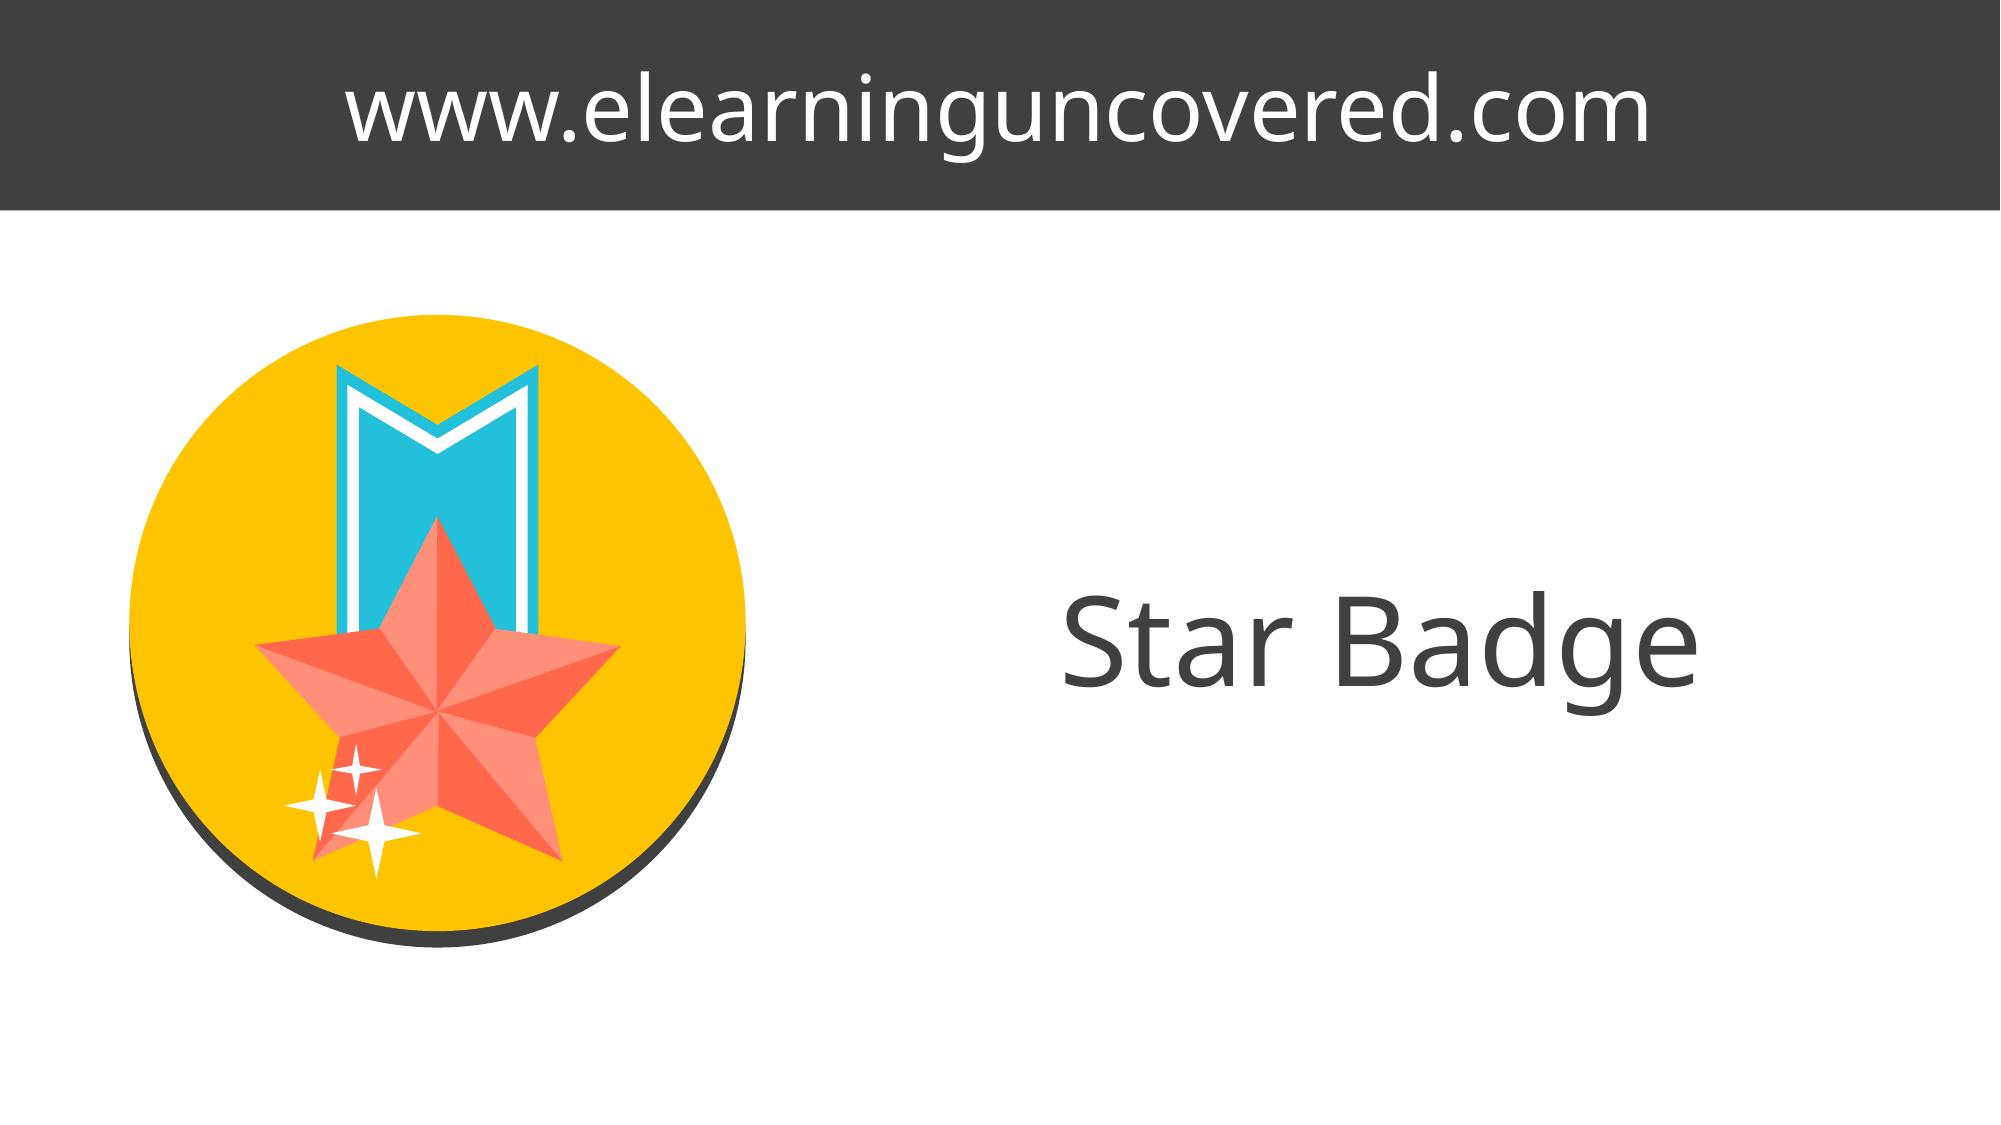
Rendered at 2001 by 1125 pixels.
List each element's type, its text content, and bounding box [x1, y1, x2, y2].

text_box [129, 314, 746, 948]
text_box Star Badge [833, 554, 1930, 719]
